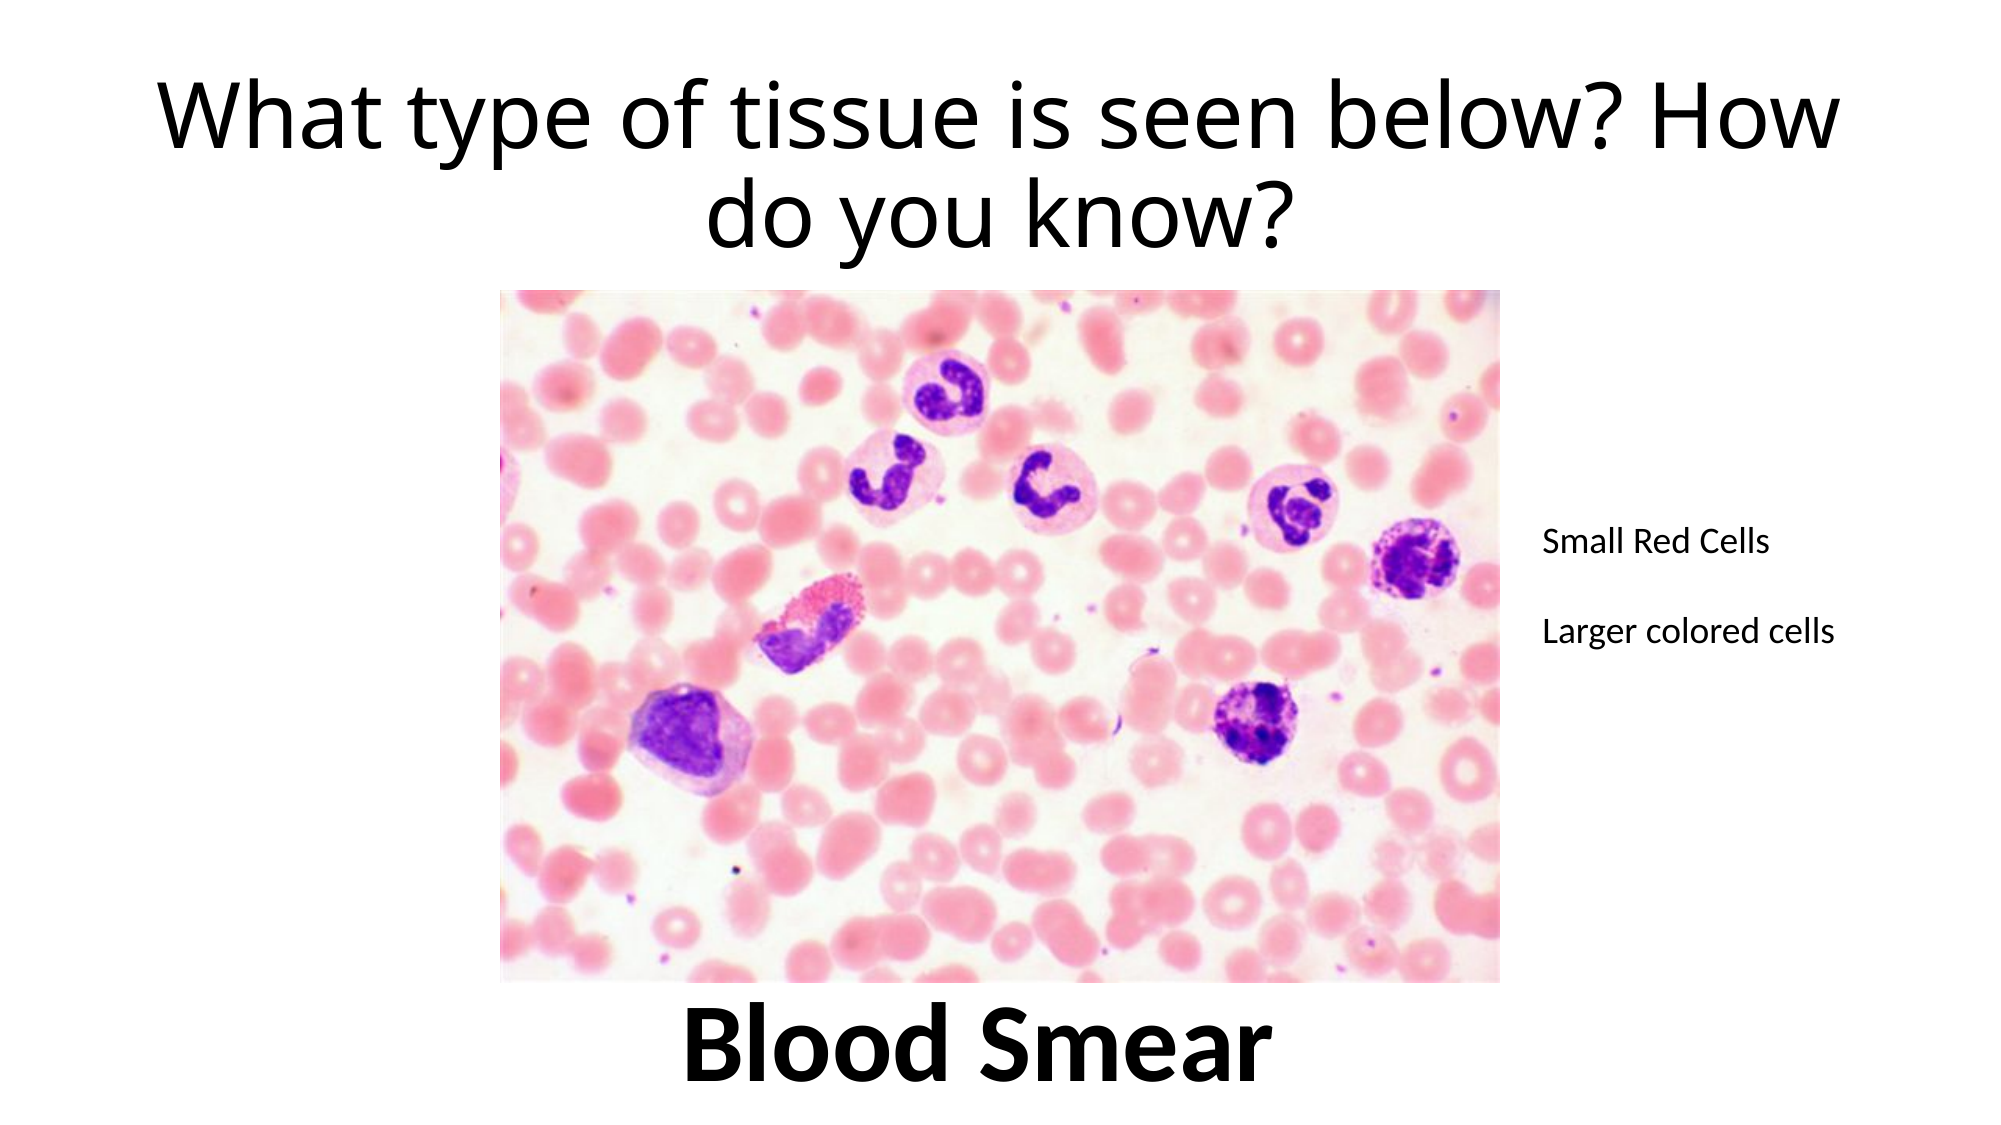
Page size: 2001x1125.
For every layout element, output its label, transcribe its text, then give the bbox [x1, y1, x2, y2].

title What type of tissue is seen below? How do you know? [137, 59, 1863, 278]
picture [499, 290, 1500, 984]
text_box Blood Smear [665, 984, 1291, 1112]
text_box Small Red Cells Larger colored cells [1527, 508, 1939, 659]
